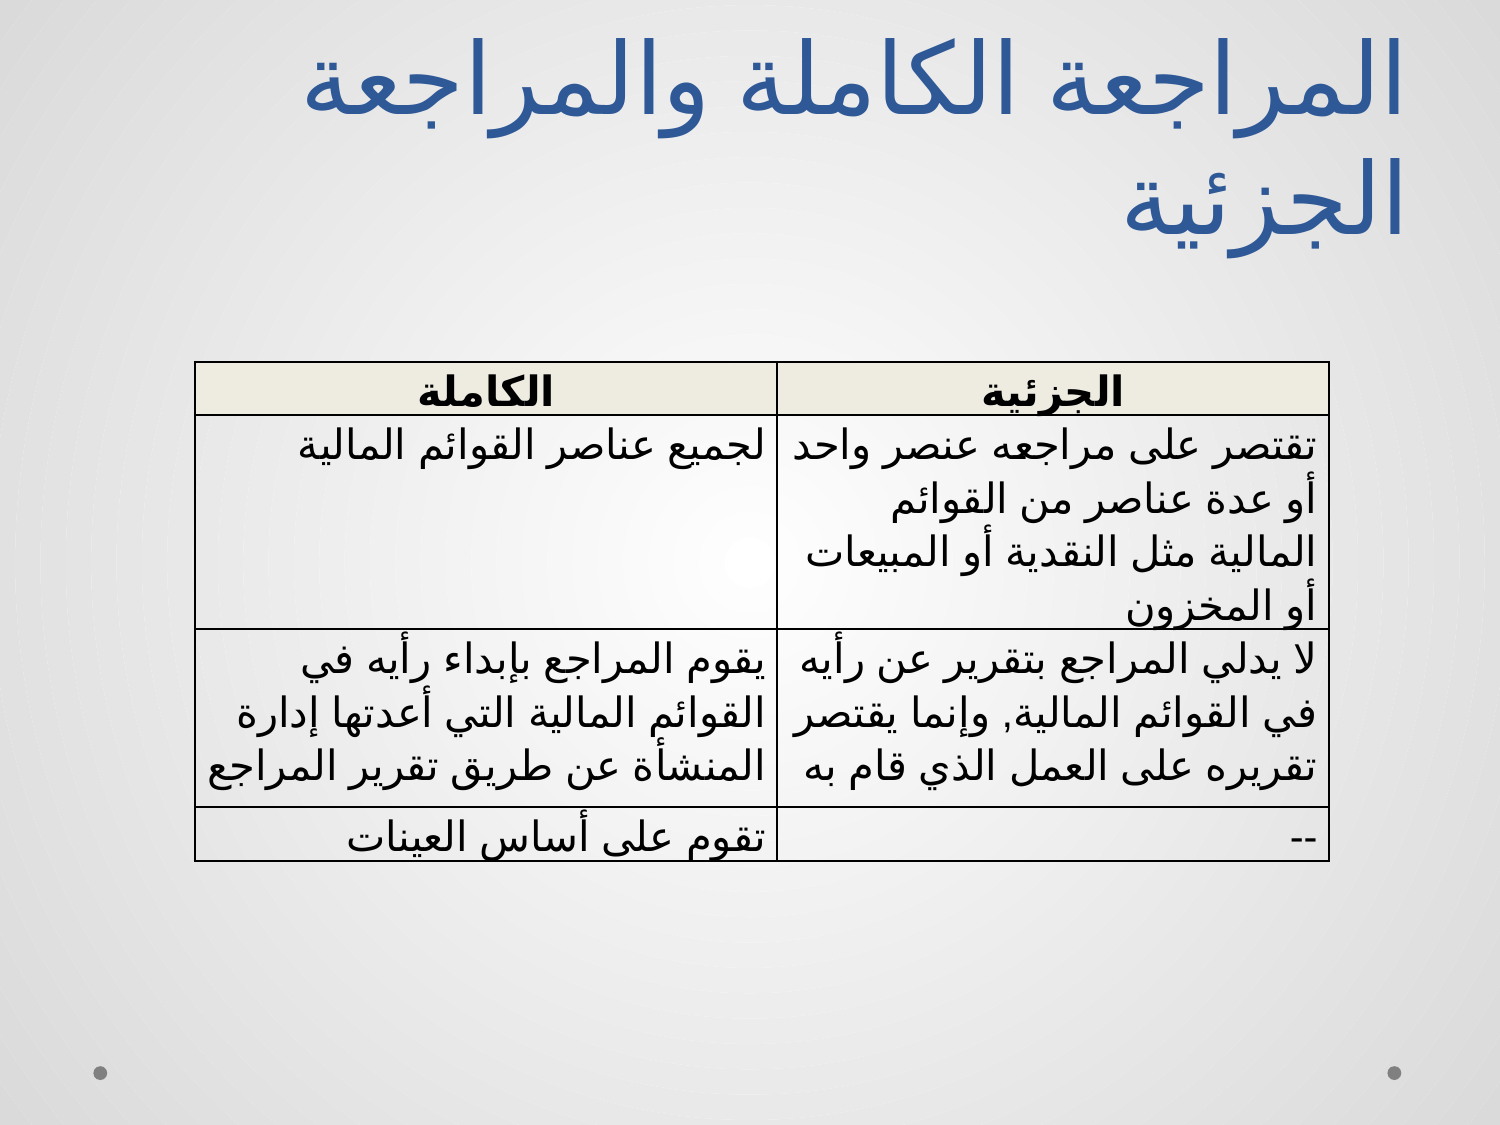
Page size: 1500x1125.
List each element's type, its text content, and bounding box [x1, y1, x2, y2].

table_cell تقتصر على مراجعه عنصر واحد أو عدة عناصر من القوائم المالية مثل النقدية أو المبيعات أو المخزون [778, 416, 1328, 628]
title المراجعة الكاملة والمراجعة الجزئية [75, 0, 1425, 263]
table_cell تقوم على أساس العينات [196, 808, 776, 860]
table_header الجزئية [778, 363, 1328, 414]
table_cell لجميع عناصر القوائم المالية [196, 416, 776, 628]
table_cell يقوم المراجع بإبداء رأيه في القوائم المالية التي أعدتها إدارة المنشأة عن طريق تقرير المراجع [196, 630, 776, 806]
table_header الكاملة [196, 363, 776, 414]
table_cell -- [778, 808, 1328, 860]
table_cell لا يدلي المراجع بتقرير عن رأيه في القوائم المالية, وإنما يقتصر تقريره على العمل الذي قام به [778, 630, 1328, 806]
